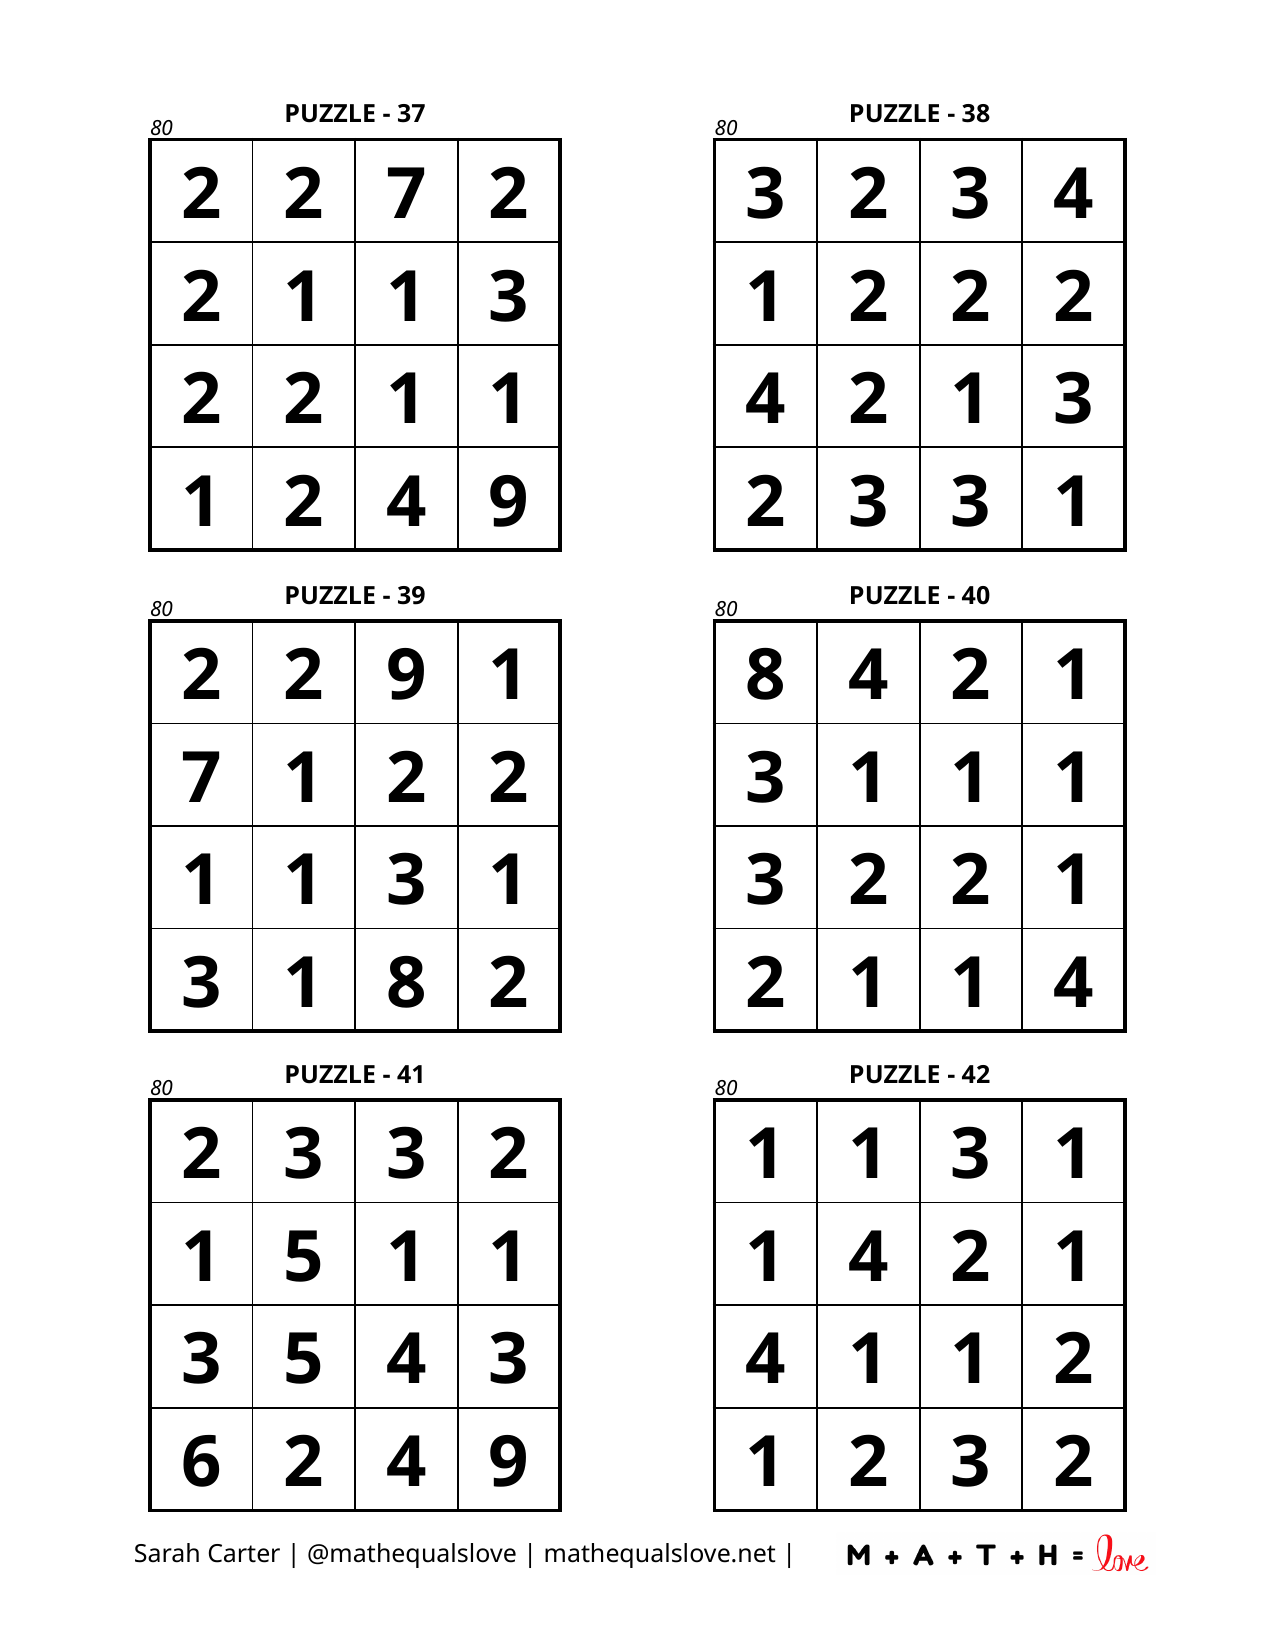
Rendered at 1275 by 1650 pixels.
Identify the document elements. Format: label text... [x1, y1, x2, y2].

table_cell 5 [253, 1203, 354, 1304]
table_cell 2 [253, 1409, 354, 1509]
table_cell 2 [1023, 1409, 1123, 1509]
text_box PUZZLE - 37 [149, 97, 561, 128]
table_cell 1 [716, 1203, 816, 1304]
table_header 1 [459, 623, 558, 723]
table_cell 1 [356, 1203, 457, 1304]
table_header 1 [818, 1102, 919, 1202]
table_header 4 [1023, 141, 1123, 241]
table_cell 2 [921, 1203, 1021, 1304]
table_cell 3 [716, 724, 816, 825]
table_header 3 [356, 1102, 457, 1202]
table_header 3 [921, 1102, 1021, 1202]
table_cell 1 [1023, 724, 1123, 825]
table_cell 3 [356, 827, 457, 928]
table_cell 7 [152, 724, 252, 825]
table_cell 4 [716, 1306, 816, 1407]
table_cell 9 [459, 448, 558, 548]
text_box 80 [149, 1074, 359, 1100]
table_cell 2 [459, 724, 558, 825]
table_header 2 [253, 623, 354, 723]
table_cell 1 [356, 243, 457, 344]
table_cell 2 [356, 724, 457, 825]
text_box 80 [149, 595, 359, 621]
table_cell 4 [818, 1203, 919, 1304]
table_header 2 [459, 141, 558, 241]
table_cell 3 [921, 448, 1021, 548]
table_cell 2 [818, 1409, 919, 1509]
table_cell 2 [921, 827, 1021, 928]
table_header 9 [356, 623, 457, 723]
table_cell 1 [818, 724, 919, 825]
table_cell 1 [921, 724, 1021, 825]
table_header 4 [818, 623, 919, 723]
table_cell 2 [818, 243, 919, 344]
table_cell 1 [253, 827, 354, 928]
table_header 8 [716, 623, 816, 723]
table_cell 3 [459, 243, 558, 344]
table_cell 4 [1023, 929, 1123, 1029]
table_cell 3 [818, 448, 919, 548]
table_cell 4 [356, 1409, 457, 1509]
table_header 3 [253, 1102, 354, 1202]
table_cell 1 [921, 929, 1021, 1029]
table_header 1 [1023, 1102, 1123, 1202]
table_cell 1 [152, 1203, 252, 1304]
table_cell 1 [921, 1306, 1021, 1407]
text_box PUZZLE - 38 [714, 97, 1125, 128]
table_header 2 [459, 1102, 558, 1202]
table_cell 4 [356, 448, 457, 548]
table_cell 3 [921, 1409, 1021, 1509]
table_cell 1 [1023, 448, 1123, 548]
text_box PUZZLE - 39 [149, 579, 561, 610]
text_box PUZZLE - 40 [714, 579, 1125, 610]
table_cell 2 [152, 346, 252, 446]
table_cell 5 [253, 1306, 354, 1407]
table_header 7 [356, 141, 457, 241]
table_header 1 [716, 1102, 816, 1202]
table_cell 2 [253, 346, 354, 446]
table_cell 2 [1023, 243, 1123, 344]
table_cell 1 [1023, 1203, 1123, 1304]
table_cell 1 [459, 827, 558, 928]
table_cell 3 [459, 1306, 558, 1407]
table_cell 2 [459, 929, 558, 1029]
table_header 3 [716, 141, 816, 241]
table_cell 2 [818, 827, 919, 928]
table_header 1 [1023, 623, 1123, 723]
table_cell 1 [459, 346, 558, 446]
table_cell 1 [716, 243, 816, 344]
table_header 2 [818, 141, 919, 241]
table_cell 1 [152, 827, 252, 928]
text_box 80 [714, 1074, 923, 1100]
table_cell 3 [1023, 346, 1123, 446]
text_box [118, 1529, 1199, 1576]
table_cell 1 [253, 929, 354, 1029]
table_cell 2 [716, 929, 816, 1029]
table_header 2 [152, 1102, 252, 1202]
text_box 80 [714, 114, 923, 140]
table_cell 2 [1023, 1306, 1123, 1407]
table_cell 3 [716, 827, 816, 928]
text_box 80 [714, 595, 923, 621]
table_cell 2 [921, 243, 1021, 344]
table_cell 1 [818, 929, 919, 1029]
table_cell 3 [152, 929, 252, 1029]
text_box PUZZLE - 42 [714, 1058, 1125, 1089]
table_cell 1 [253, 243, 354, 344]
table_cell 8 [356, 929, 457, 1029]
text_box 80 [149, 114, 359, 140]
table_header 2 [253, 141, 354, 241]
table_cell 2 [253, 448, 354, 548]
table_cell 1 [356, 346, 457, 446]
table_cell 2 [818, 346, 919, 446]
table_cell 1 [459, 1203, 558, 1304]
table_cell 9 [459, 1409, 558, 1509]
table_cell 1 [253, 724, 354, 825]
table_header 2 [921, 623, 1021, 723]
table_cell 1 [1023, 827, 1123, 928]
table_cell 4 [356, 1306, 457, 1407]
table_cell 2 [152, 243, 252, 344]
table_header 2 [152, 141, 252, 241]
table_cell 1 [152, 448, 252, 548]
table_cell 1 [818, 1306, 919, 1407]
text_box PUZZLE - 41 [149, 1058, 561, 1089]
table_cell 6 [152, 1409, 252, 1509]
table_header 2 [152, 623, 252, 723]
table_header 3 [921, 141, 1021, 241]
table_cell 2 [716, 448, 816, 548]
table_cell 4 [716, 346, 816, 446]
table_cell 1 [921, 346, 1021, 446]
table_cell 1 [716, 1409, 816, 1509]
table_cell 3 [152, 1306, 252, 1407]
